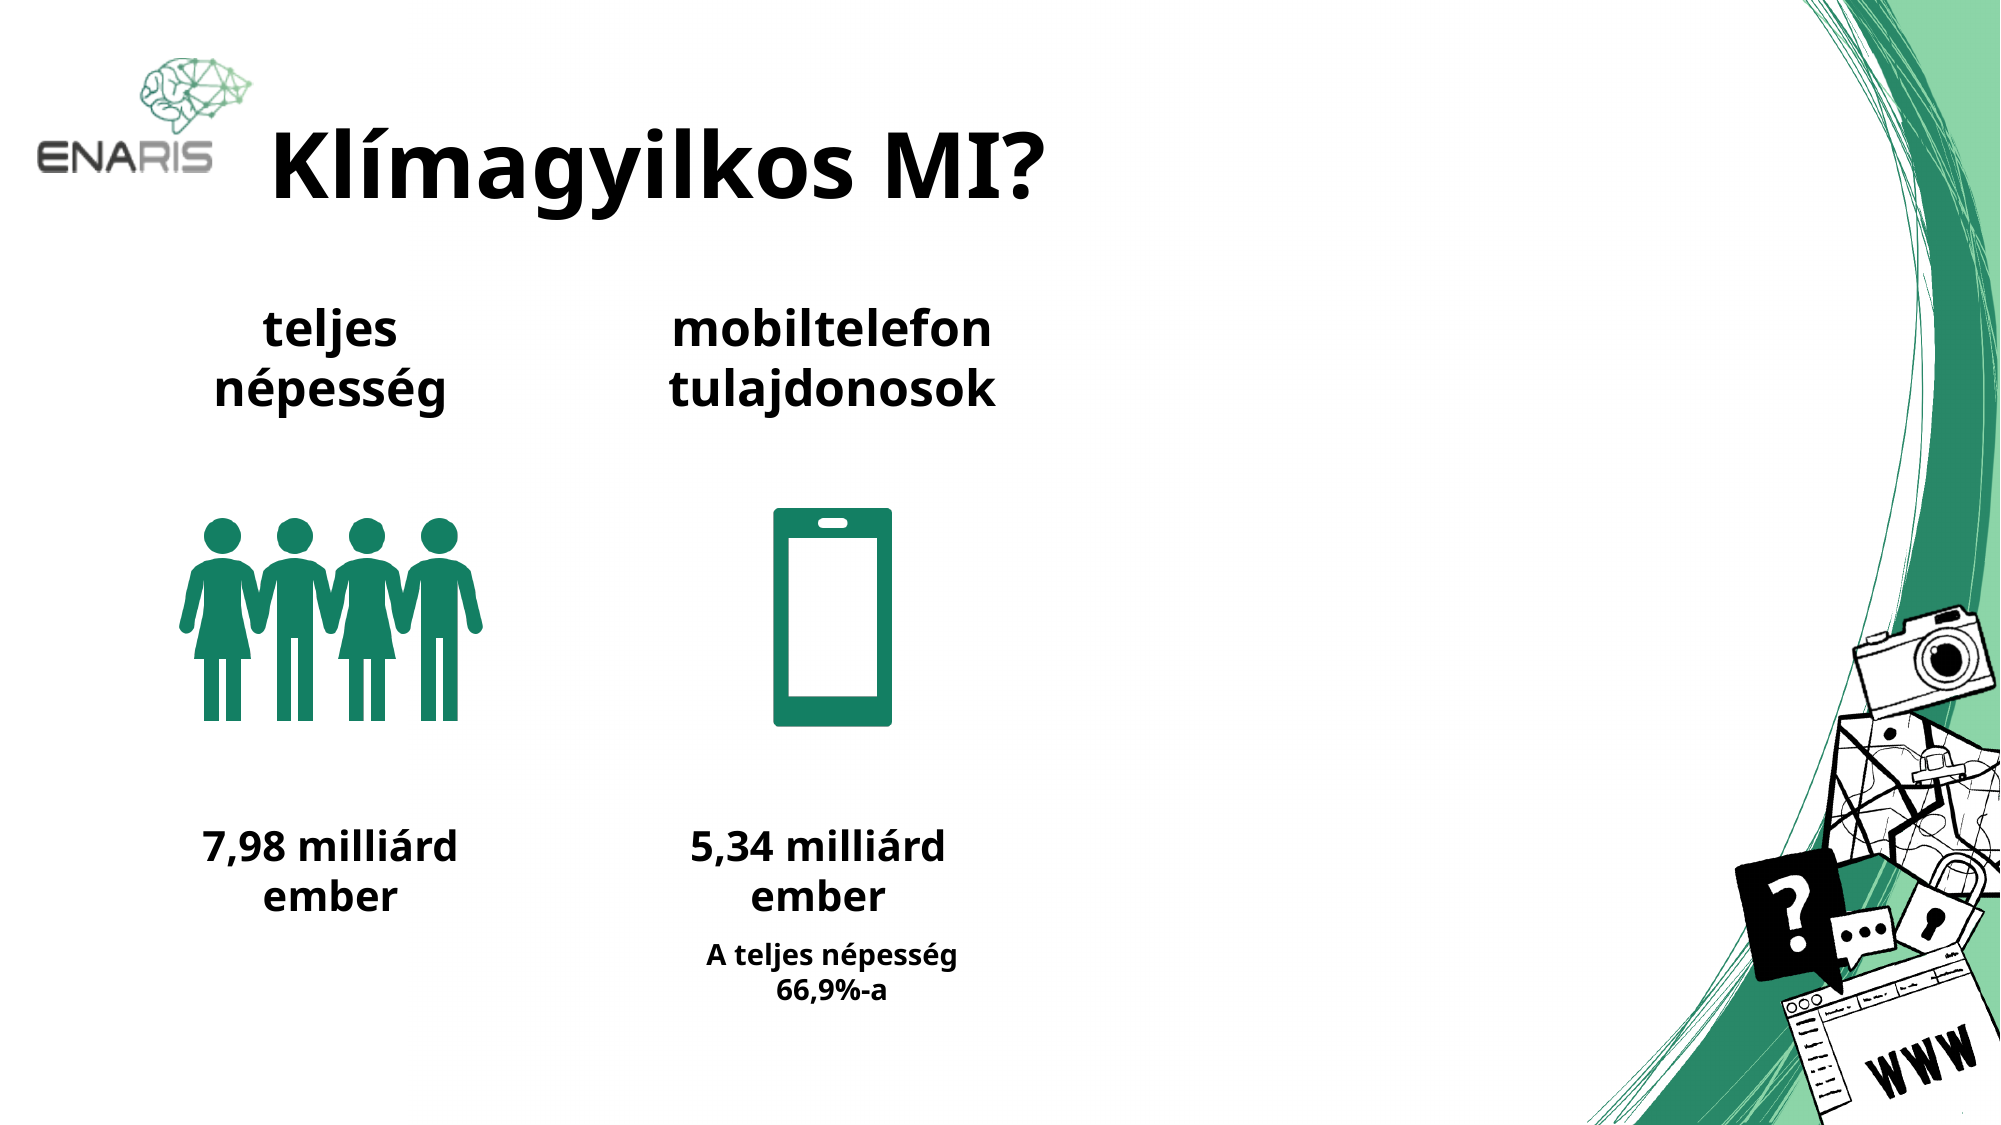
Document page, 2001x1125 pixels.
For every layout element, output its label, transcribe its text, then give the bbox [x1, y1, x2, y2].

text_box mobiltelefon tulajdonosok [636, 289, 1028, 424]
text_box 7,98 milliárd ember [157, 812, 504, 928]
picture [408, 0, 2000, 1125]
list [157, 445, 504, 793]
picture [37, 58, 254, 173]
text_box 5,34 milliárd ember [636, 812, 1000, 928]
text_box A teljes népesség 66,9%-a [650, 928, 1014, 1014]
text_box teljes népesség [124, 289, 537, 424]
title Klímagyilkos MI? [253, 59, 1863, 278]
